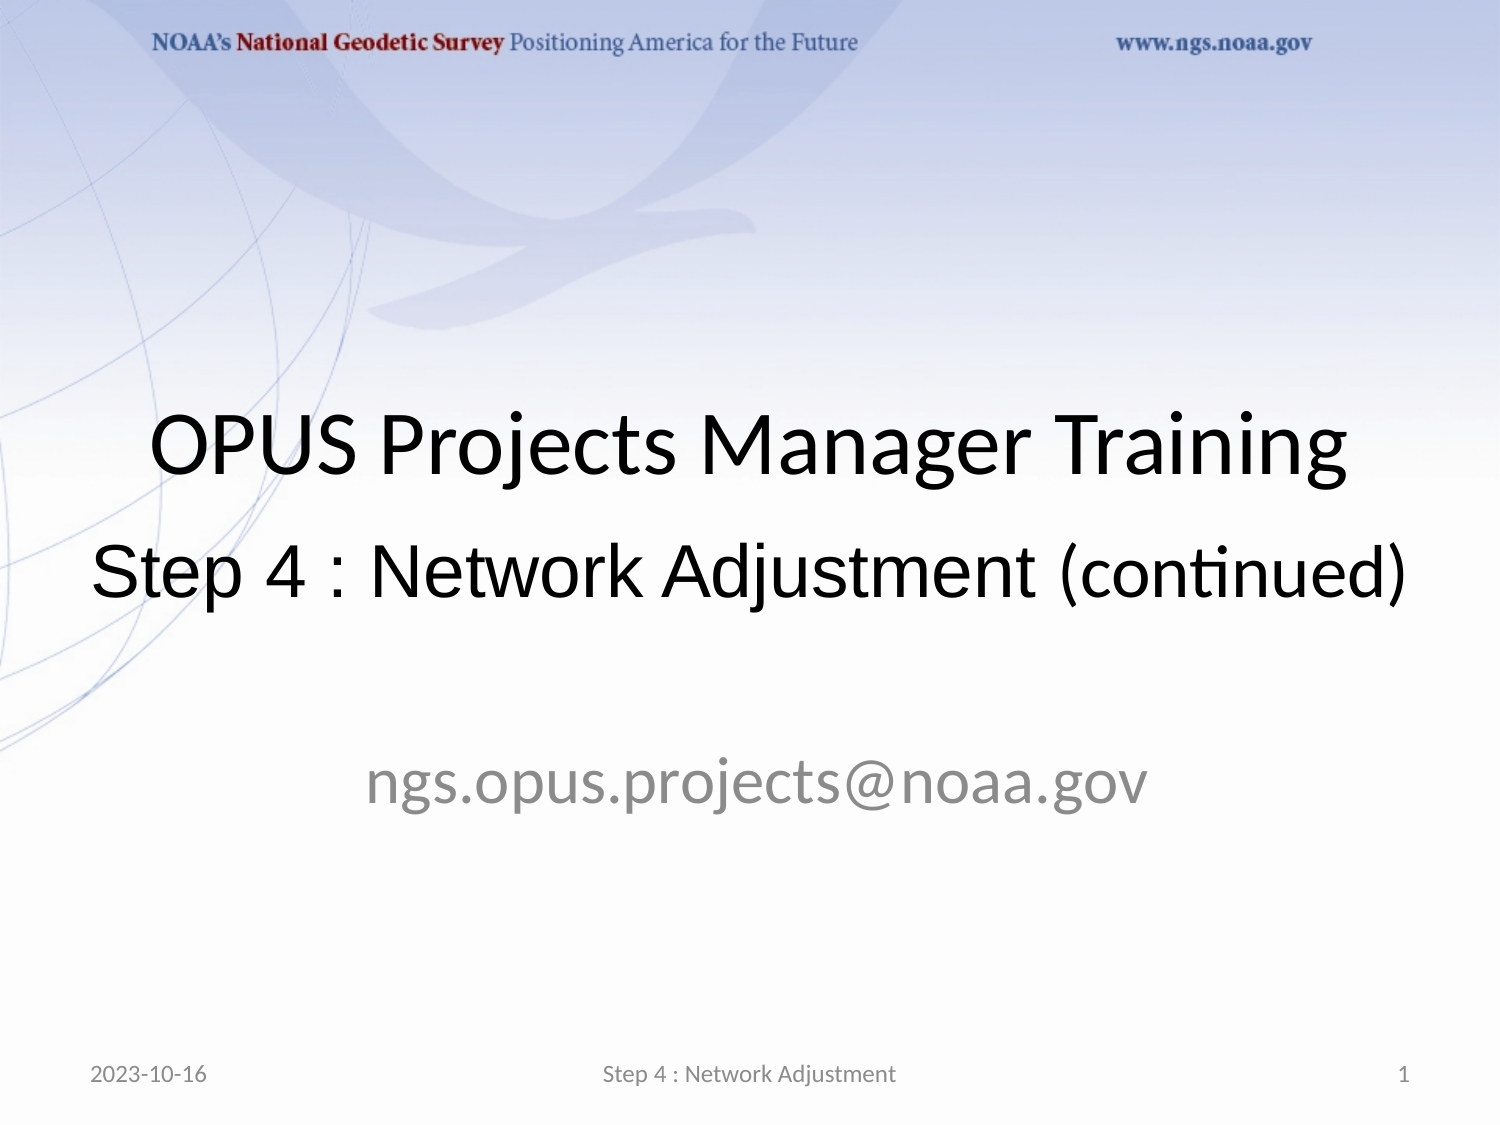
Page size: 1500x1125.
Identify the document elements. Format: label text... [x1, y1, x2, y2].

text_box Step 4 : Network Adjustment (continued) [56, 484, 1444, 650]
text_box OPUS Projects Manager Training [112, 375, 1388, 484]
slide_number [75, 1042, 425, 1103]
subtitle ngs.opus.projects@noaa.gov [224, 648, 1276, 937]
slide_number 1 [1074, 1042, 1425, 1103]
picture [0, 0, 1500, 1125]
footer Step 4 : Network Adjustment [512, 1042, 988, 1103]
